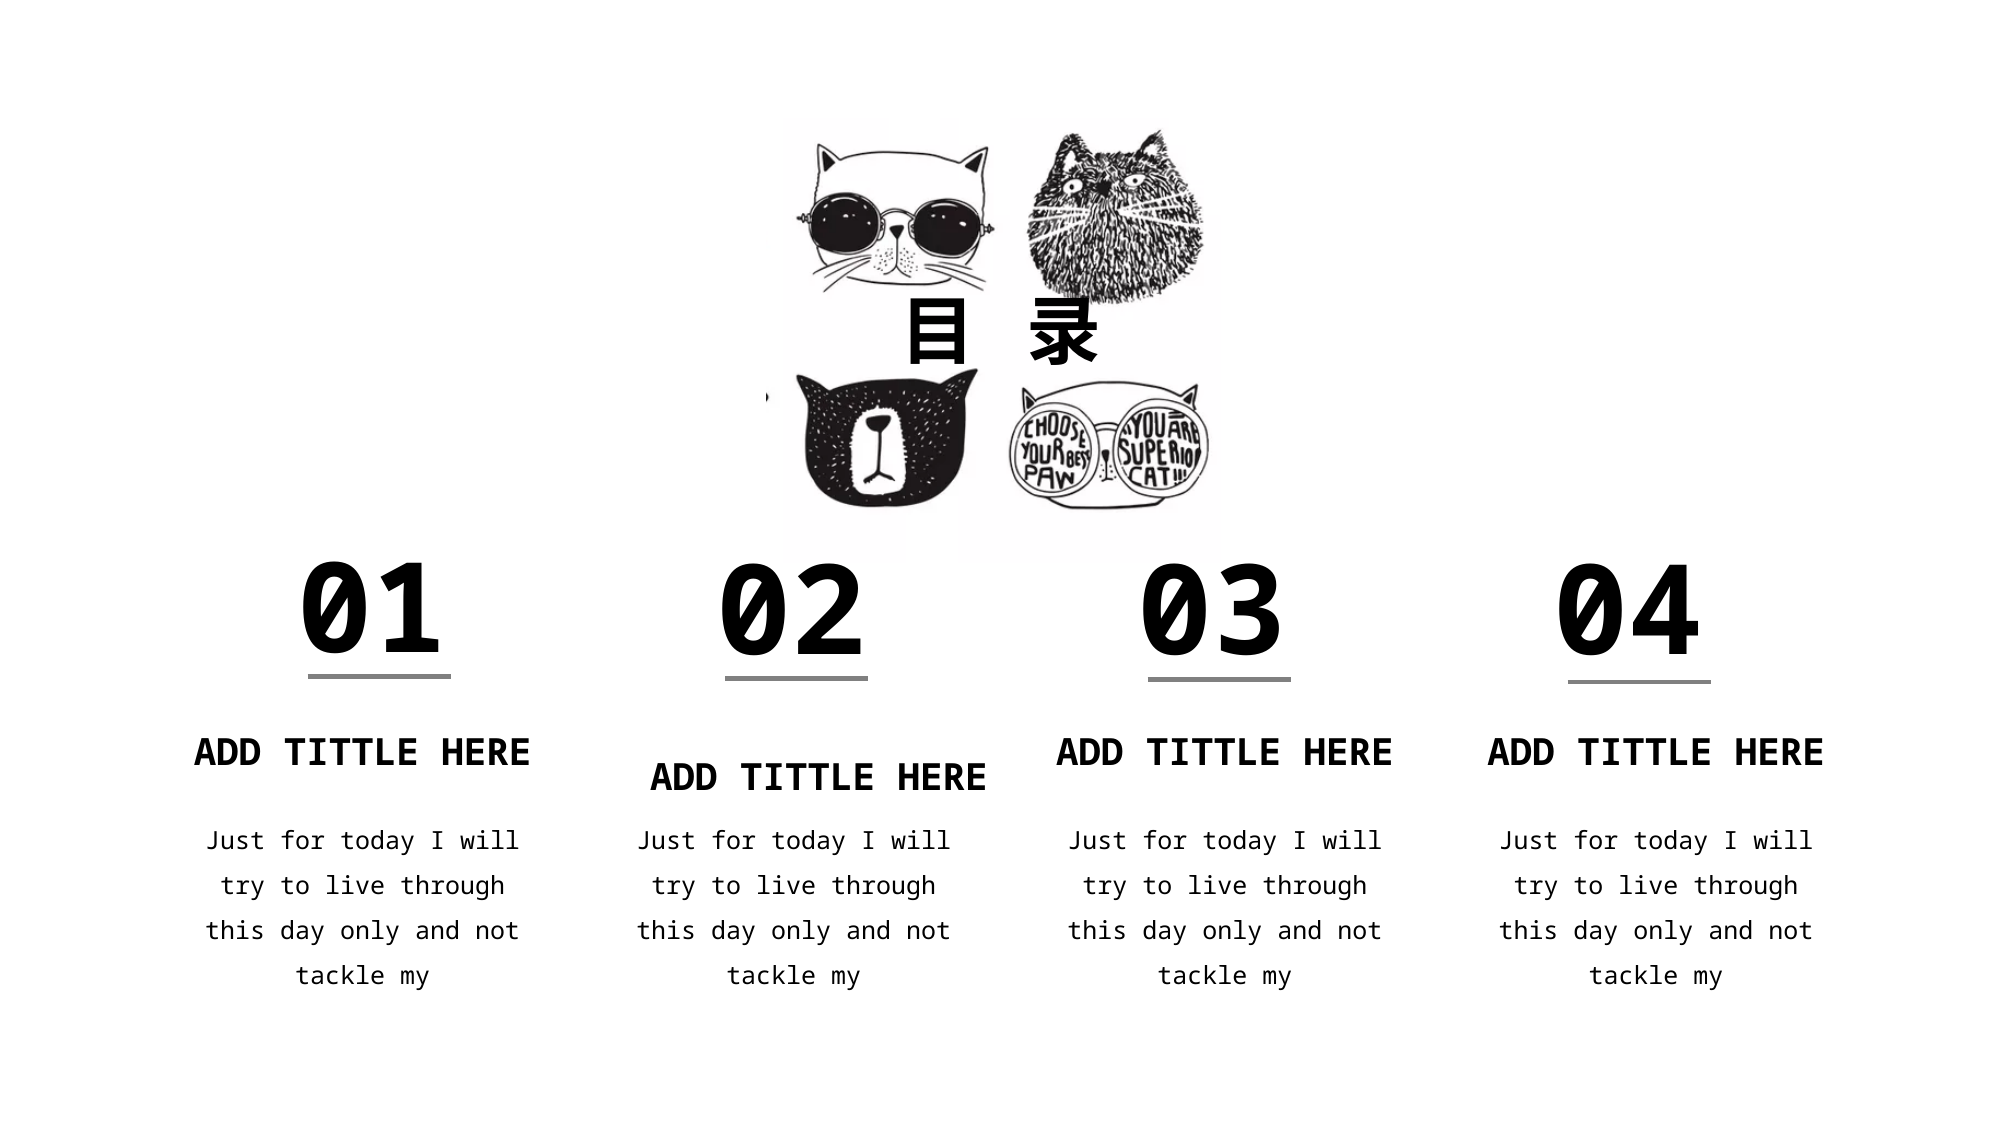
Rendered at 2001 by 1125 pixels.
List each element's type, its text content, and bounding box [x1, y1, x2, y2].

text_box ADD TITTLE HERE [600, 745, 1038, 806]
text_box Just for today I will try to live through this day only and not tackle my [1462, 802, 1850, 997]
text_box Just for today I will try to live through this day only and not tackle my [169, 802, 556, 997]
text_box 04 [1513, 522, 1743, 688]
text_box 01 [268, 520, 476, 686]
text_box ADD TITTLE HERE [143, 720, 582, 781]
picture [766, 118, 1234, 563]
text_box ADD TITTLE HERE [1006, 720, 1437, 781]
text_box Just for today I will try to live through this day only and not tackle my [600, 806, 987, 997]
text_box ADD TITTLE HERE [1437, 720, 1875, 781]
text_box 03 [1098, 522, 1328, 688]
text_box Just for today I will try to live through this day only and not tackle my [1031, 802, 1419, 997]
text_box 02 [671, 522, 911, 688]
